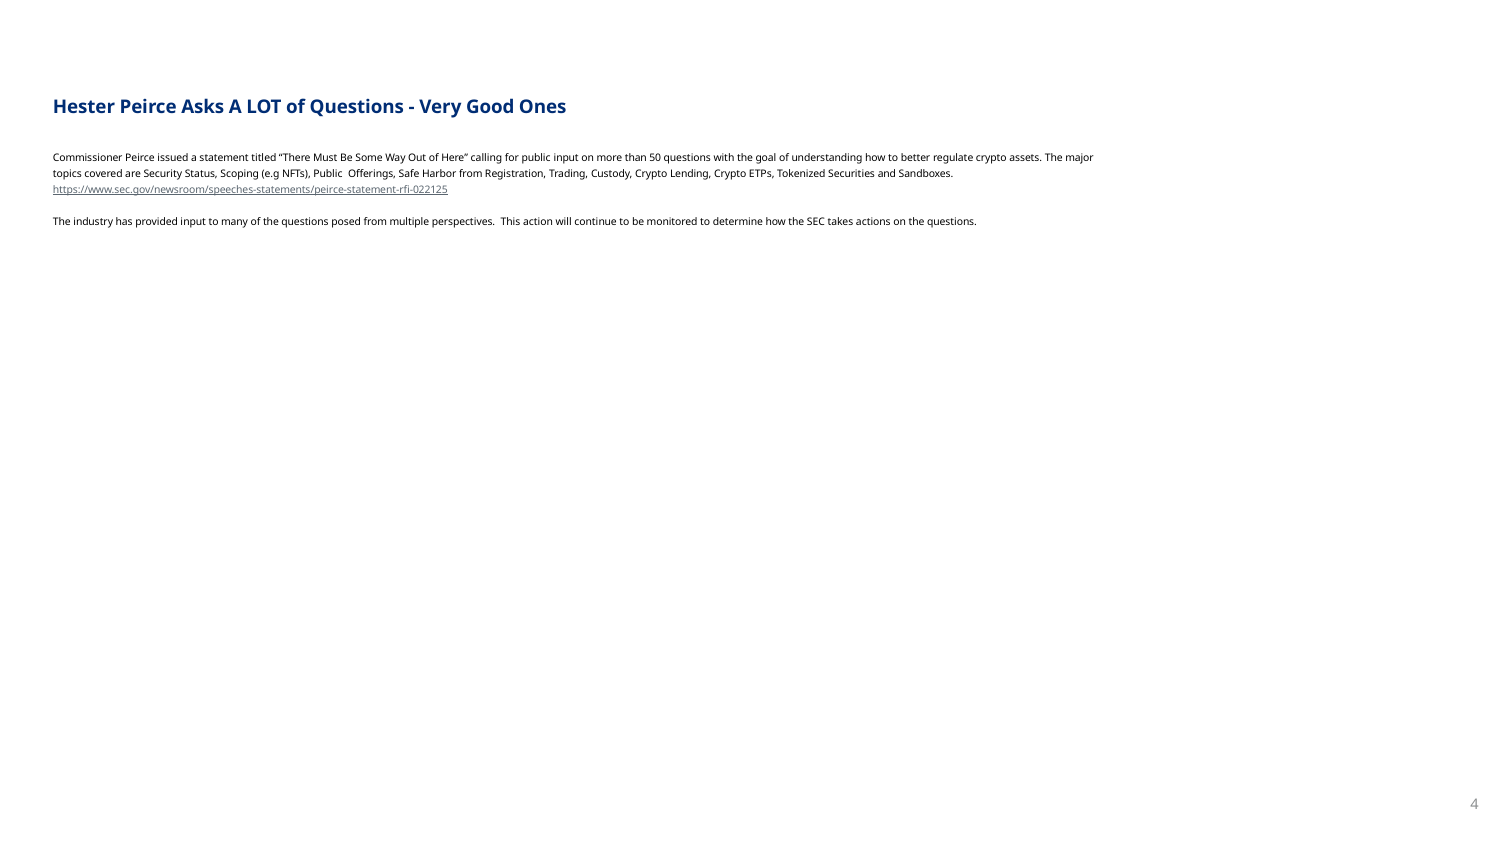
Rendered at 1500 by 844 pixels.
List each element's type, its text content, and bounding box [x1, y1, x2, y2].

title Hester Peirce Asks A LOT of Questions - Very Good Ones Commissioner Peirce issued a statement titled “There Must Be Some Way Out of Here” calling for public input on more than 50 questions with the goal of understanding how to better regulate crypto assets. The major topics covered are Security Status, Scoping (e.g NFTs), Public Offerings, Safe Harbor from Registration, Trading, Custody, Crypto Lending, Crypto ETPs, Tokenized Securities and Sandboxes. https://www.sec.gov/newsroom/speeches-statements/peirce-statement-rfi-022125 The industry has provided input to many of the questions posed from multiple perspectives. This action will continue to be monitored to determine how the SEC takes actions on the questions. [37, 75, 1121, 249]
slide_number ‹#› [1403, 779, 1494, 844]
